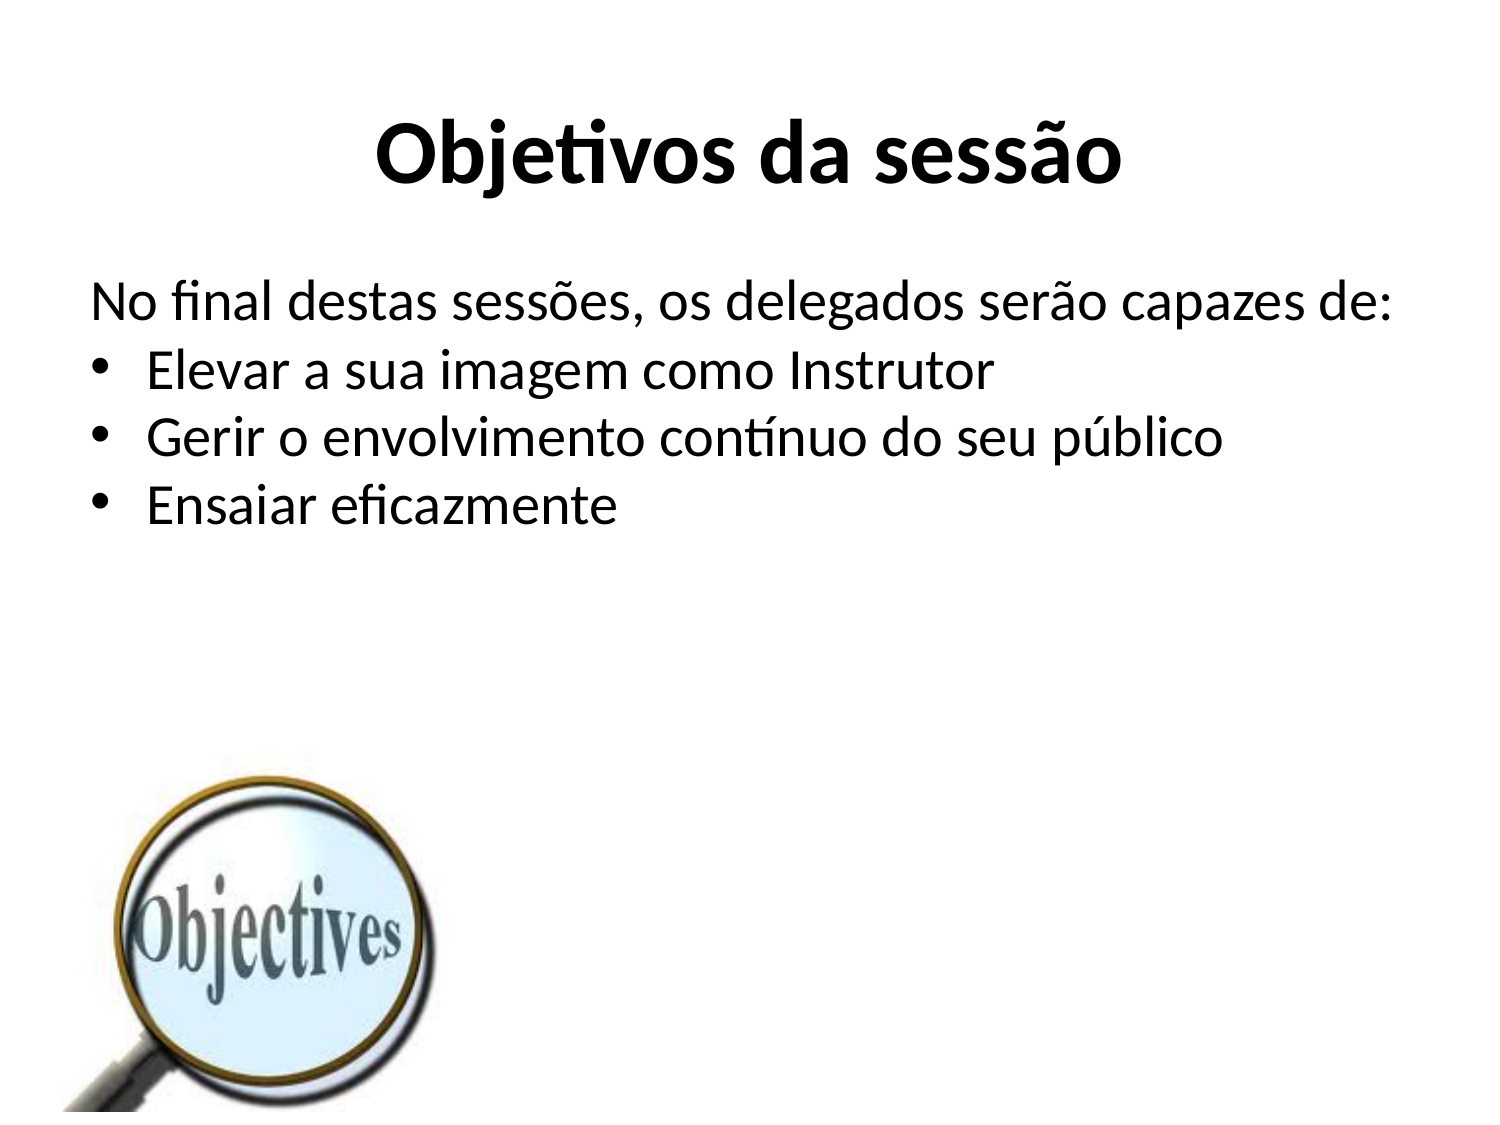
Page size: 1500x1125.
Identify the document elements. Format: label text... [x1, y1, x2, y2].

title Objetivos da sessão [74, 61, 1426, 233]
picture [0, 751, 542, 1112]
list No final destas sessões, os delegados serão capazes de: Elevar a sua imagem como Instrutor Gerir o envolvimento contínuo do seu público Ensaiar eficazmente [74, 262, 1426, 859]
